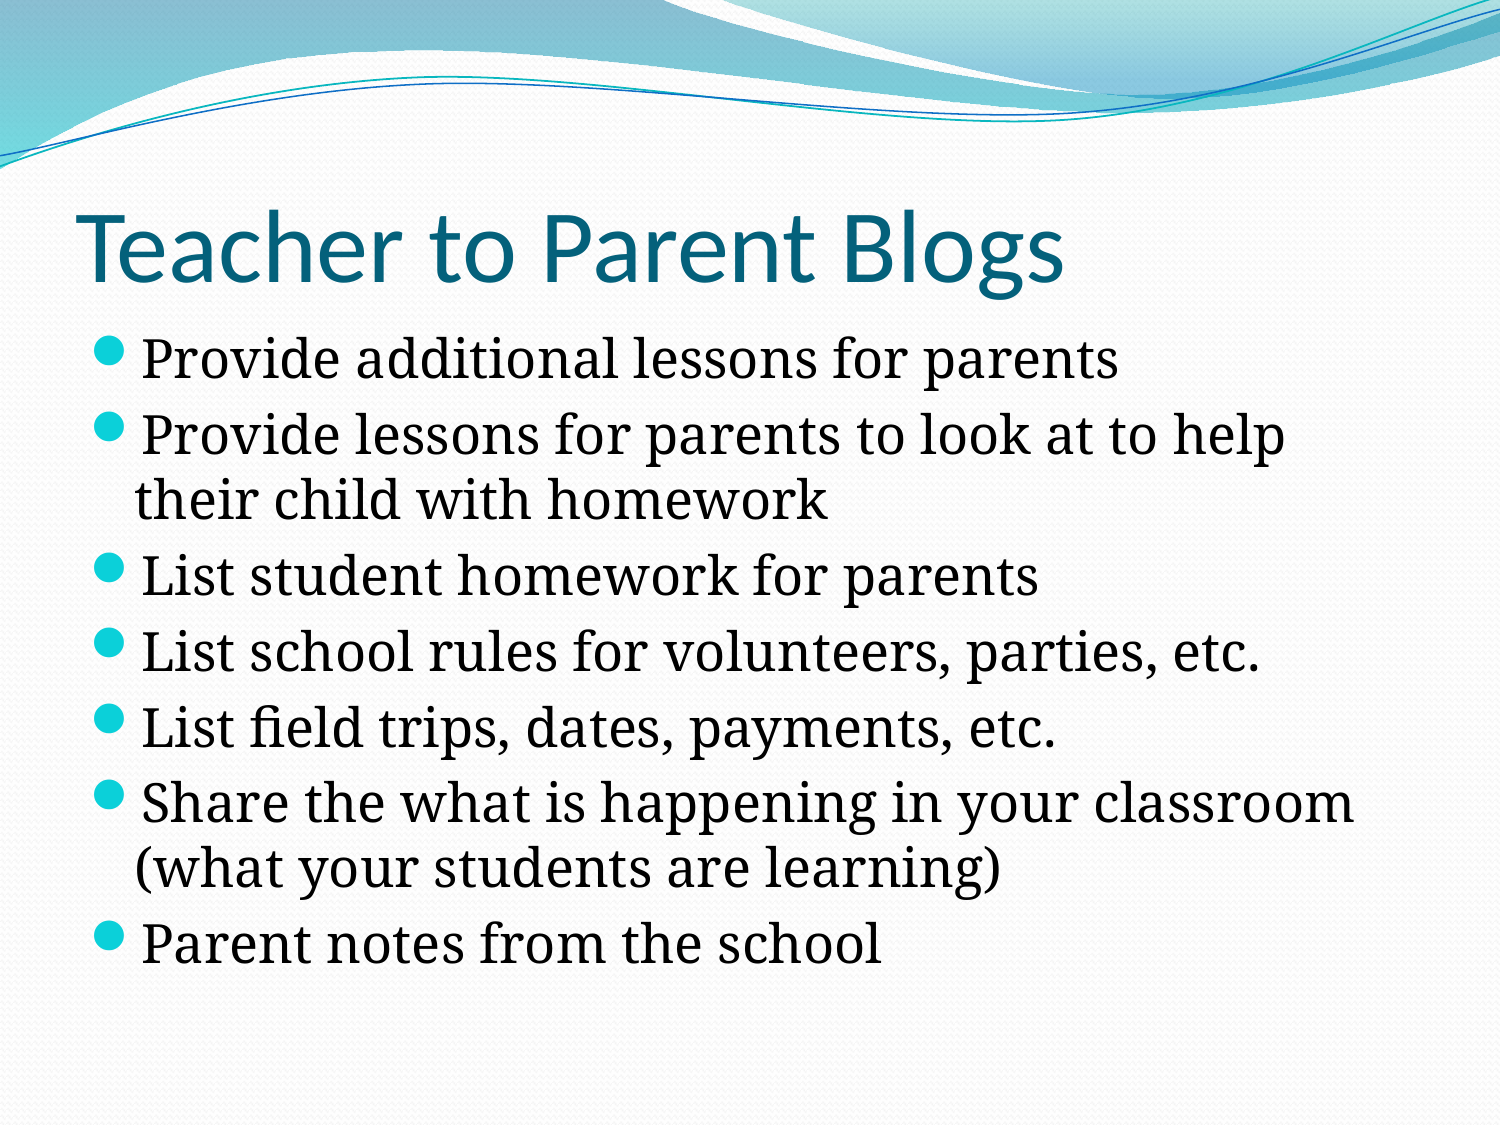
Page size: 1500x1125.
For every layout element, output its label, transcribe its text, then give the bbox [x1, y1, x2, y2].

title Teacher to Parent Blogs [75, 115, 1425, 303]
list Provide additional lessons for parents Provide lessons for parents to look at to help their child with homework List student homework for parents List school rules for volunteers, parties, etc. List field trips, dates, payments, etc. Share the what is happening in your classroom (what your students are learning) Parent notes from the school [75, 317, 1425, 1038]
